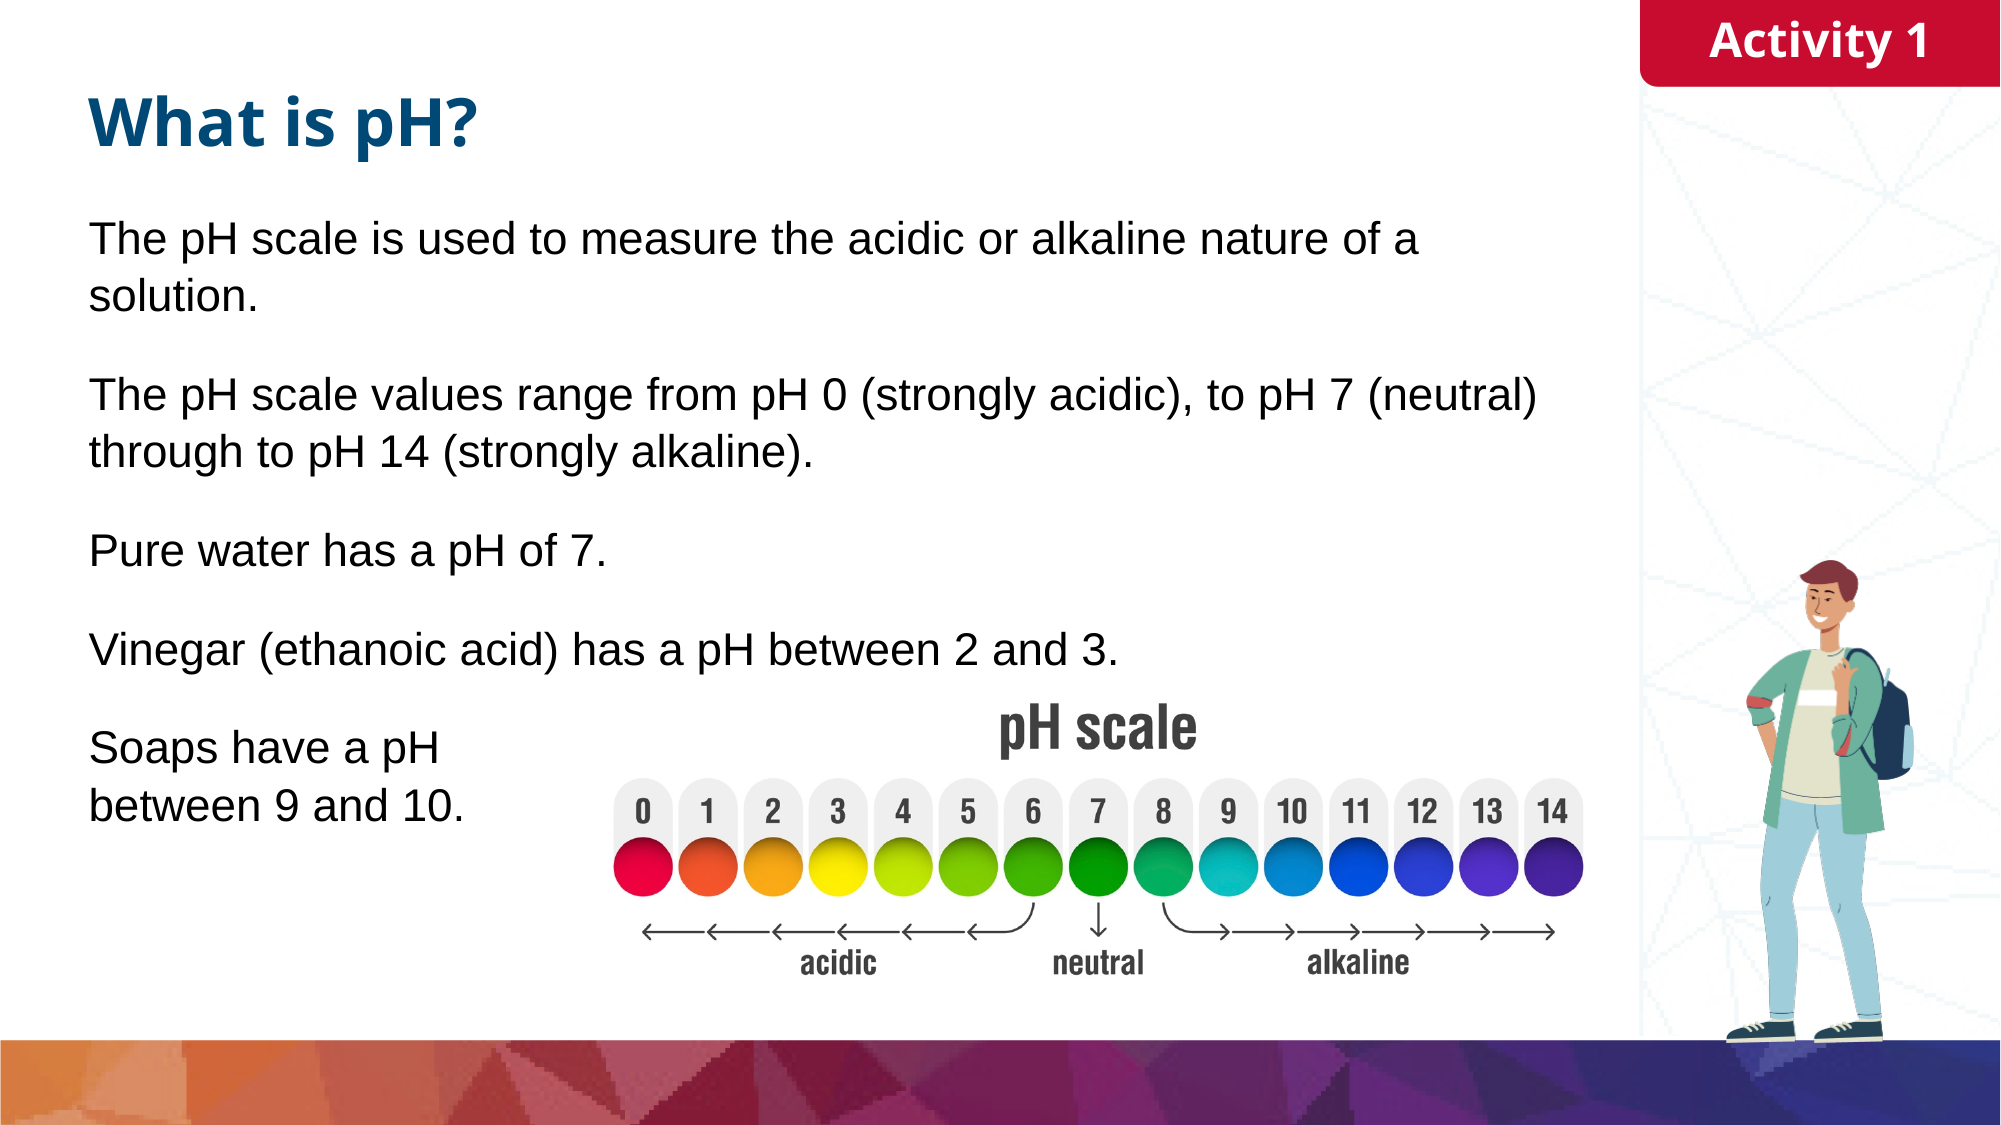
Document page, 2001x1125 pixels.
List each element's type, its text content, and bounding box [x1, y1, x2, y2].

title What is pH? [88, 88, 1565, 161]
picture [0, 0, 2001, 1125]
picture [597, 693, 1602, 997]
list The pH scale is used to measure the acidic or alkaline nature of a solution. The pH scale values range from pH 0 (strongly acidic), to pH 7 (neutral) through to pH 14 (strongly alkaline). Pure water has a pH of 7. Vinegar (ethanoic acid) has a pH between 2 and 3. Soaps have a pH between 9 and 10. [88, 206, 1544, 922]
